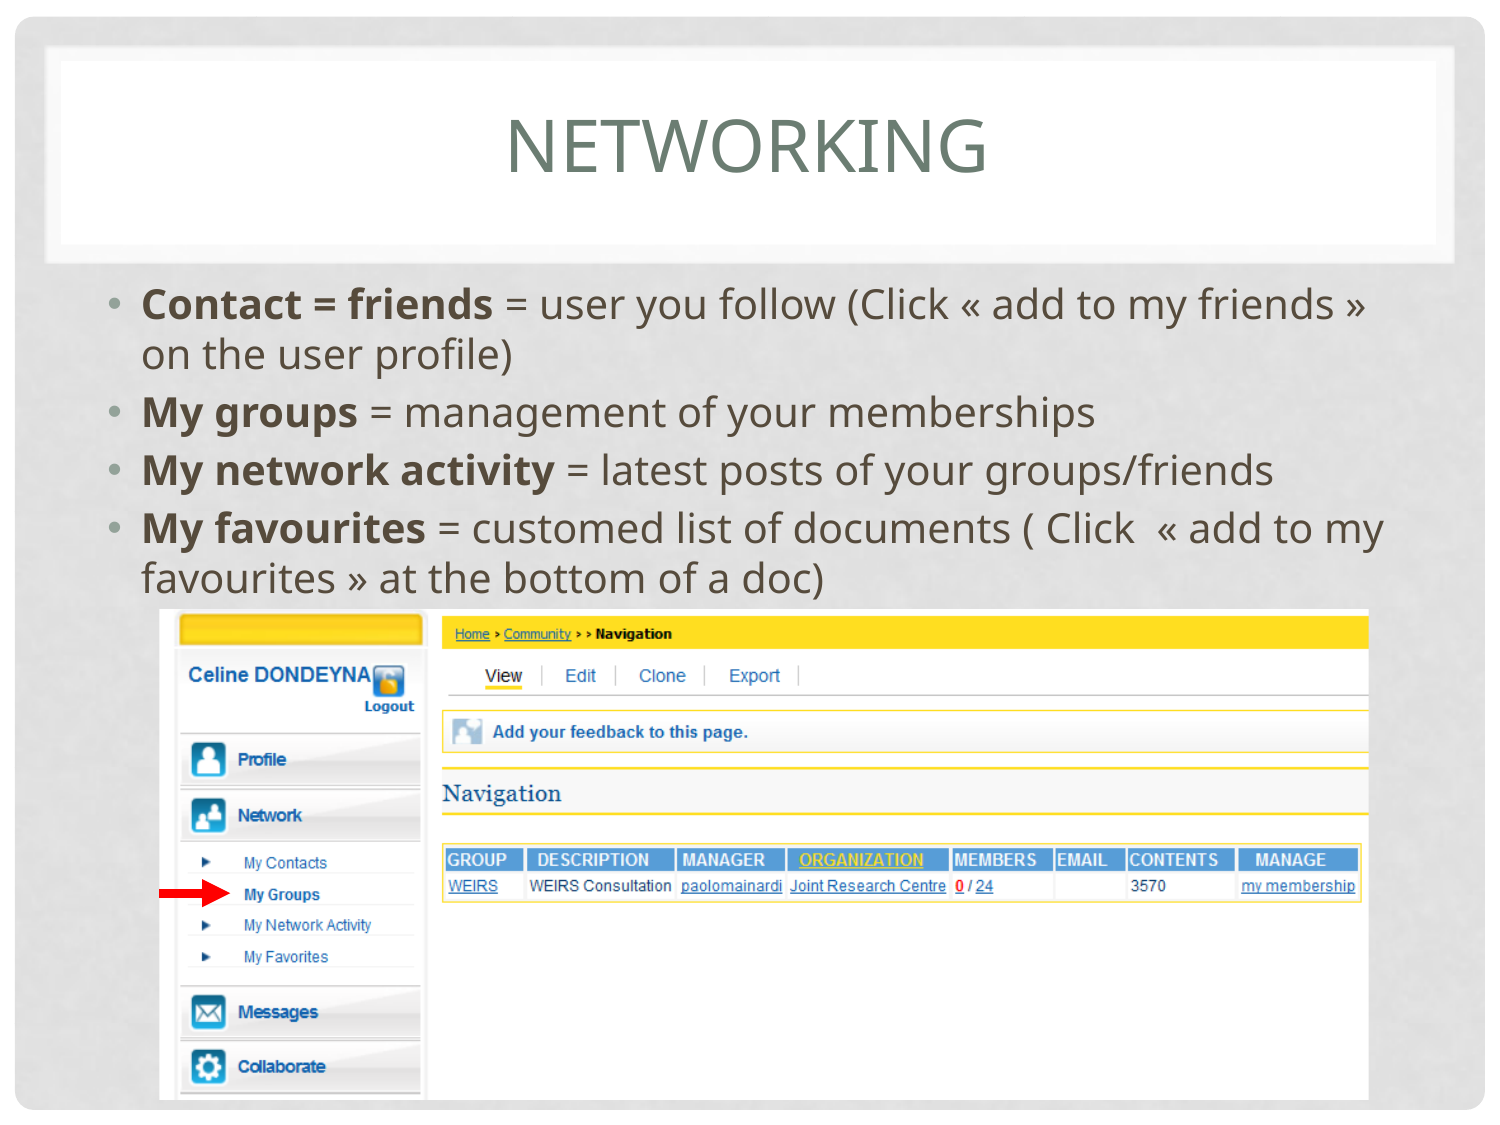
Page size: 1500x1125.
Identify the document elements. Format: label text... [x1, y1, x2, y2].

picture [159, 609, 1369, 1100]
title NETWORKING [69, 66, 1425, 220]
list Contact = friends = user you follow (Click « add to my friends » on the user profile) My groups = management of your memberships My network activity = latest posts of your groups/friends My favourites = customed list of documents ( Click « add to my favourites » at the bottom of a doc) [75, 270, 1424, 610]
